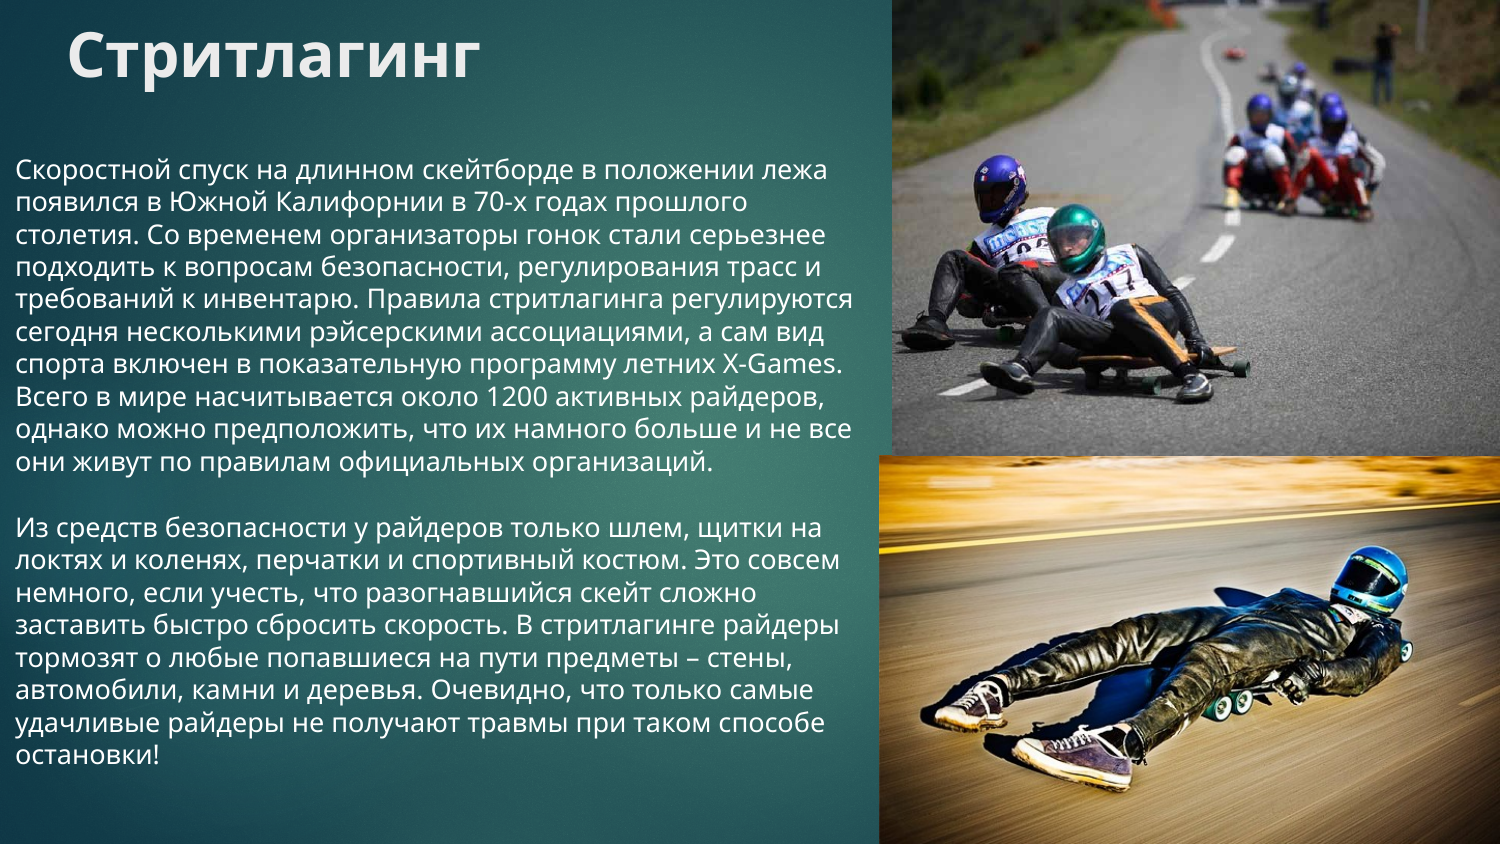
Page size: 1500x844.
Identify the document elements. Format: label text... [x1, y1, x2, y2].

list Скоростной спуск на длинном скейтборде в положении лежа появился в Южной Калифорнии в 70-х годах прошлого столетия. Со временем организаторы гонок стали серьезнее подходить к вопросам безопасности, регулирования трасс и требований к инвентарю. Правила стритлагинга регулируются сегодня несколькими рэйсерскими ассоциациями, а сам вид спорта включен в показательную программу летних X-Games. Всего в мире насчитывается около 1200 активных райдеров, однако можно предположить, что их намного больше и не все они живут по правилам официальных организаций. Из средств безопасности у райдеров только шлем, щитки на локтях и коленях, перчатки и спортивный костюм. Это совсем немного, если учесть, что разогнавшийся скейт сложно заставить быстро сбросить скорость. В стритлагинге райдеры тормозят о любые попавшиеся на пути предметы – стены, автомобили, камни и деревья. Очевидно, что только самые удачливые райдеры не получают травмы при таком способе остановки! [0, 137, 869, 844]
picture [879, 0, 1500, 844]
title Стритлагинг [51, 0, 890, 130]
